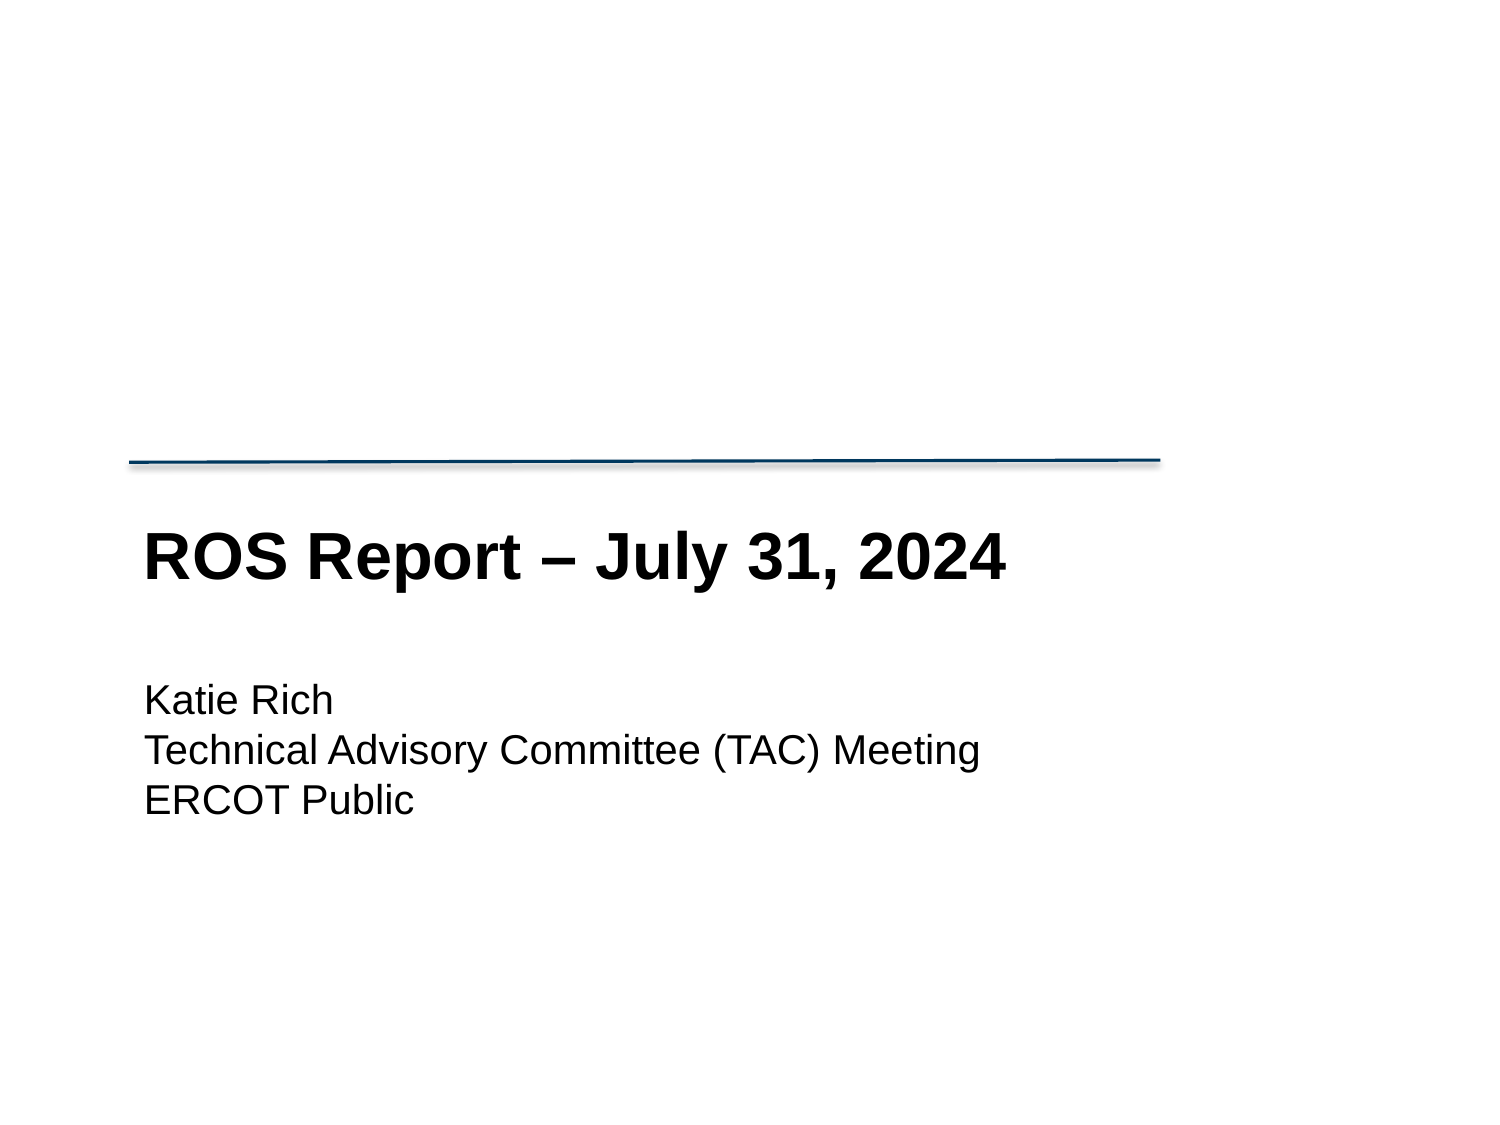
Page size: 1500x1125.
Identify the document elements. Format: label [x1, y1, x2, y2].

text_box [128, 459, 1367, 845]
